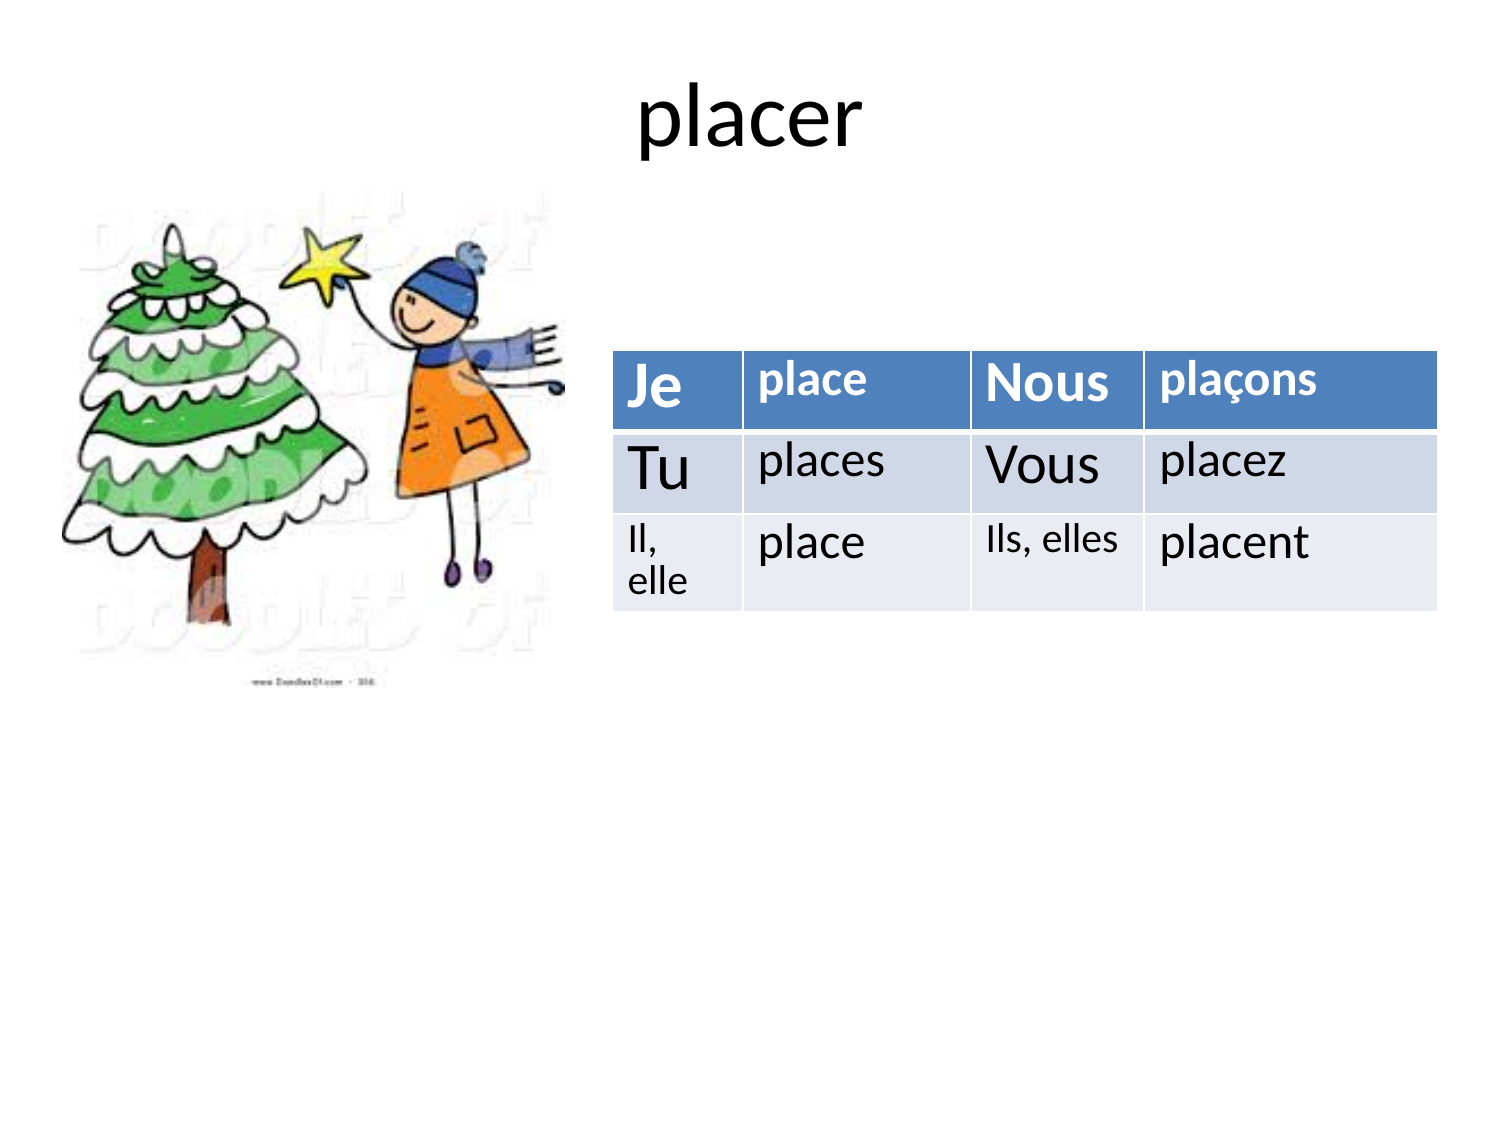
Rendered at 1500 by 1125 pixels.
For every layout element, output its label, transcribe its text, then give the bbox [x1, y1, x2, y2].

table_cell Vous [972, 435, 1143, 513]
table_cell placent [1145, 515, 1437, 611]
table_header Je [613, 351, 742, 429]
table_cell Il, elle [613, 515, 742, 611]
table_cell place [744, 515, 970, 611]
table_header Nous [972, 351, 1143, 429]
picture [62, 174, 565, 688]
table_header plaçons [1145, 351, 1437, 429]
table_cell Tu [613, 435, 742, 513]
table_header place [744, 351, 970, 429]
table_cell placez [1145, 435, 1437, 513]
table_cell Ils, elles [972, 515, 1143, 611]
table_cell places [744, 435, 970, 513]
title placer [75, 45, 1425, 175]
